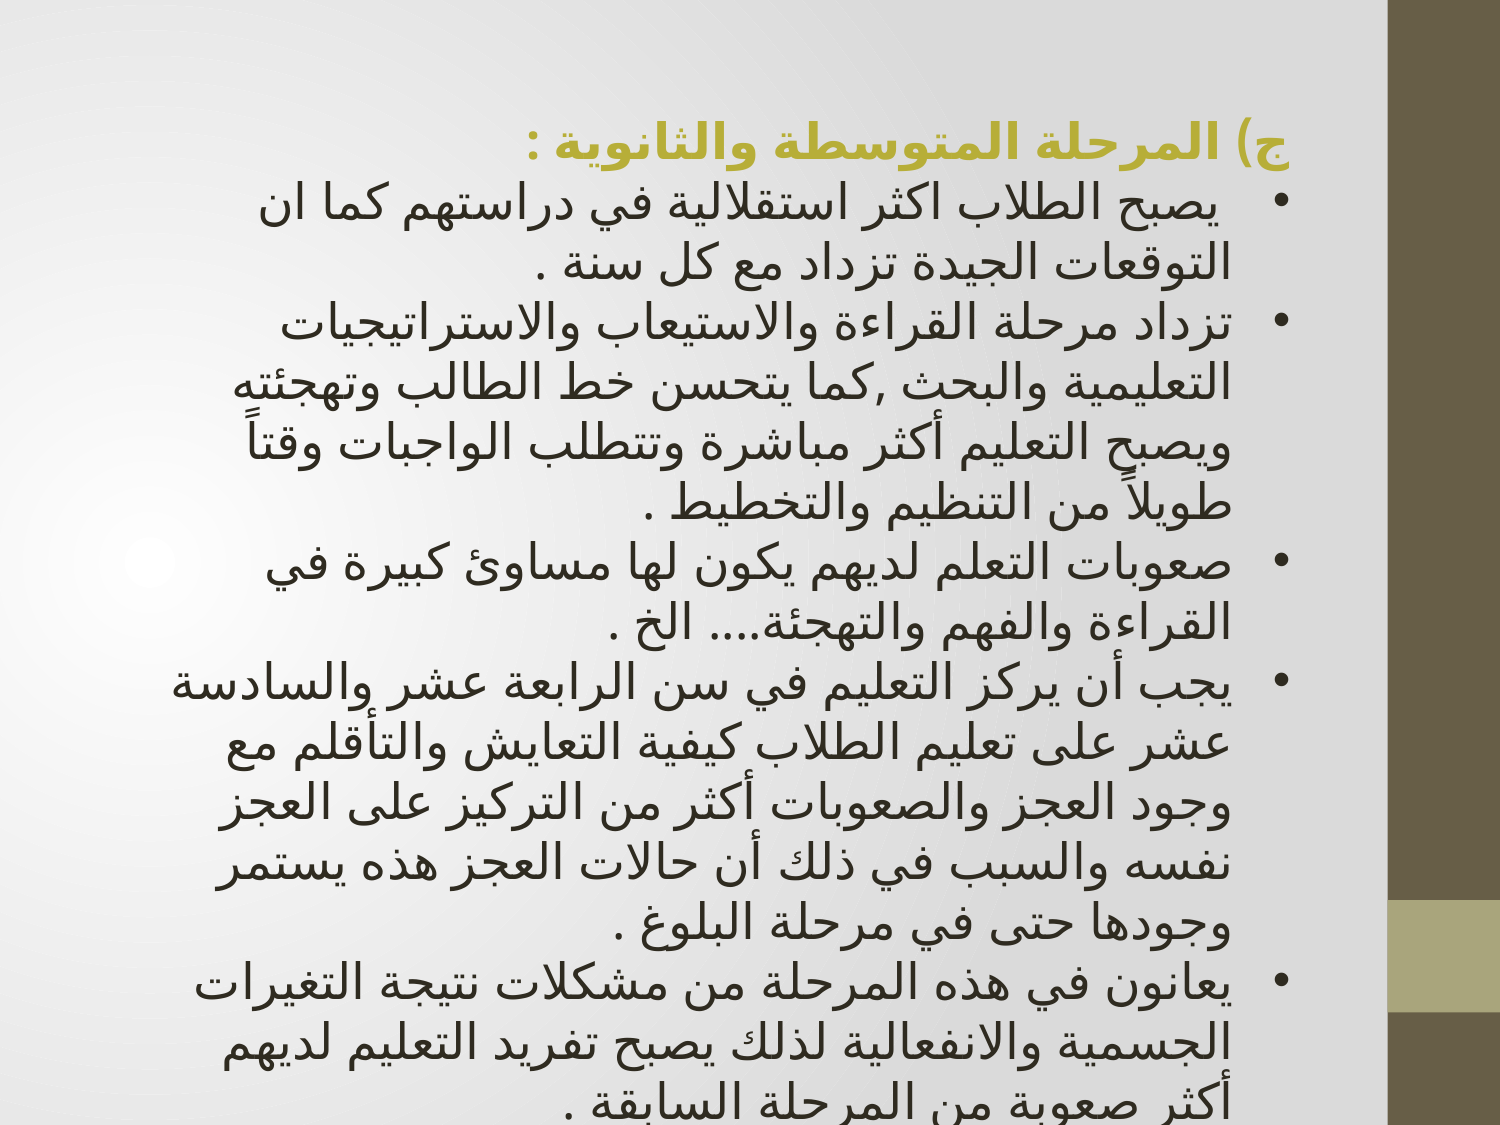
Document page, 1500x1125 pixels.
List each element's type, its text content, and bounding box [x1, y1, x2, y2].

text_box ج) المرحلة المتوسطة والثانوية : يصبح الطلاب اكثر استقلالية في دراستهم كما ان التوقعات الجيدة تزداد مع كل سنة . تزداد مرحلة القراءة والاستيعاب والاستراتيجيات التعليمية والبحث ,كما يتحسن خط الطالب وتهجئته ويصبح التعليم أكثر مباشرة وتتطلب الواجبات وقتاً طويلاً من التنظيم والتخطيط . صعوبات التعلم لديهم يكون لها مساوئ كبيرة في القراءة والفهم والتهجئة.... الخ . يجب أن يركز التعليم في سن الرابعة عشر والسادسة عشر على تعليم الطلاب كيفية التعايش والتأقلم مع وجود العجز والصعوبات أكثر من التركيز على العجز نفسه والسبب في ذلك أن حالات العجز هذه يستمر وجودها حتى في مرحلة البلوغ . يعانون في هذه المرحلة من مشكلات نتيجة التغيرات الجسمية والانفعالية لذلك يصبح تفريد التعليم لديهم أكثر صعوبة من المرحلة السابقة . [135, 101, 1306, 1125]
